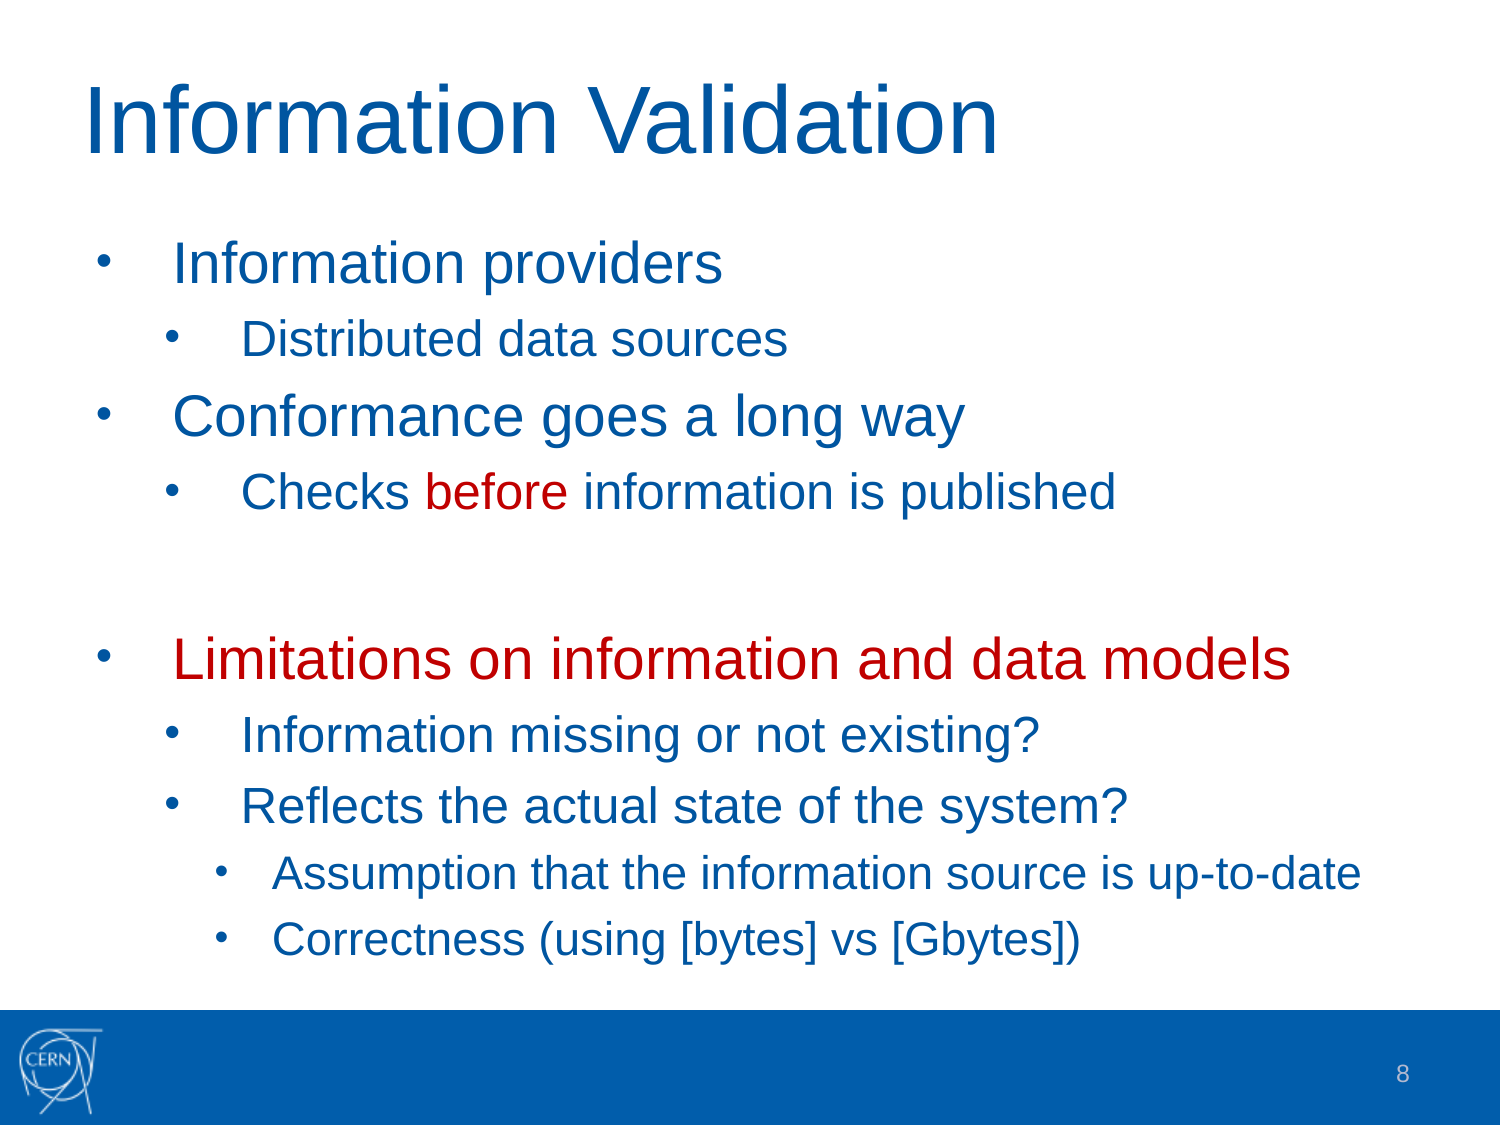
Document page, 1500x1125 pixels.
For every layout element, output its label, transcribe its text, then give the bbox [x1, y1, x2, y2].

list Information providers Distributed data sources Conformance goes a long way Checks before information is published Limitations on information and data models Information missing or not existing? Reflects the actual state of the system? Assumption that the information source is up-to-date Correctness (using [bytes] vs [Gbytes]) [75, 217, 1425, 984]
title Information Validation [75, 38, 1425, 193]
slide_number 8 [1342, 1042, 1425, 1103]
